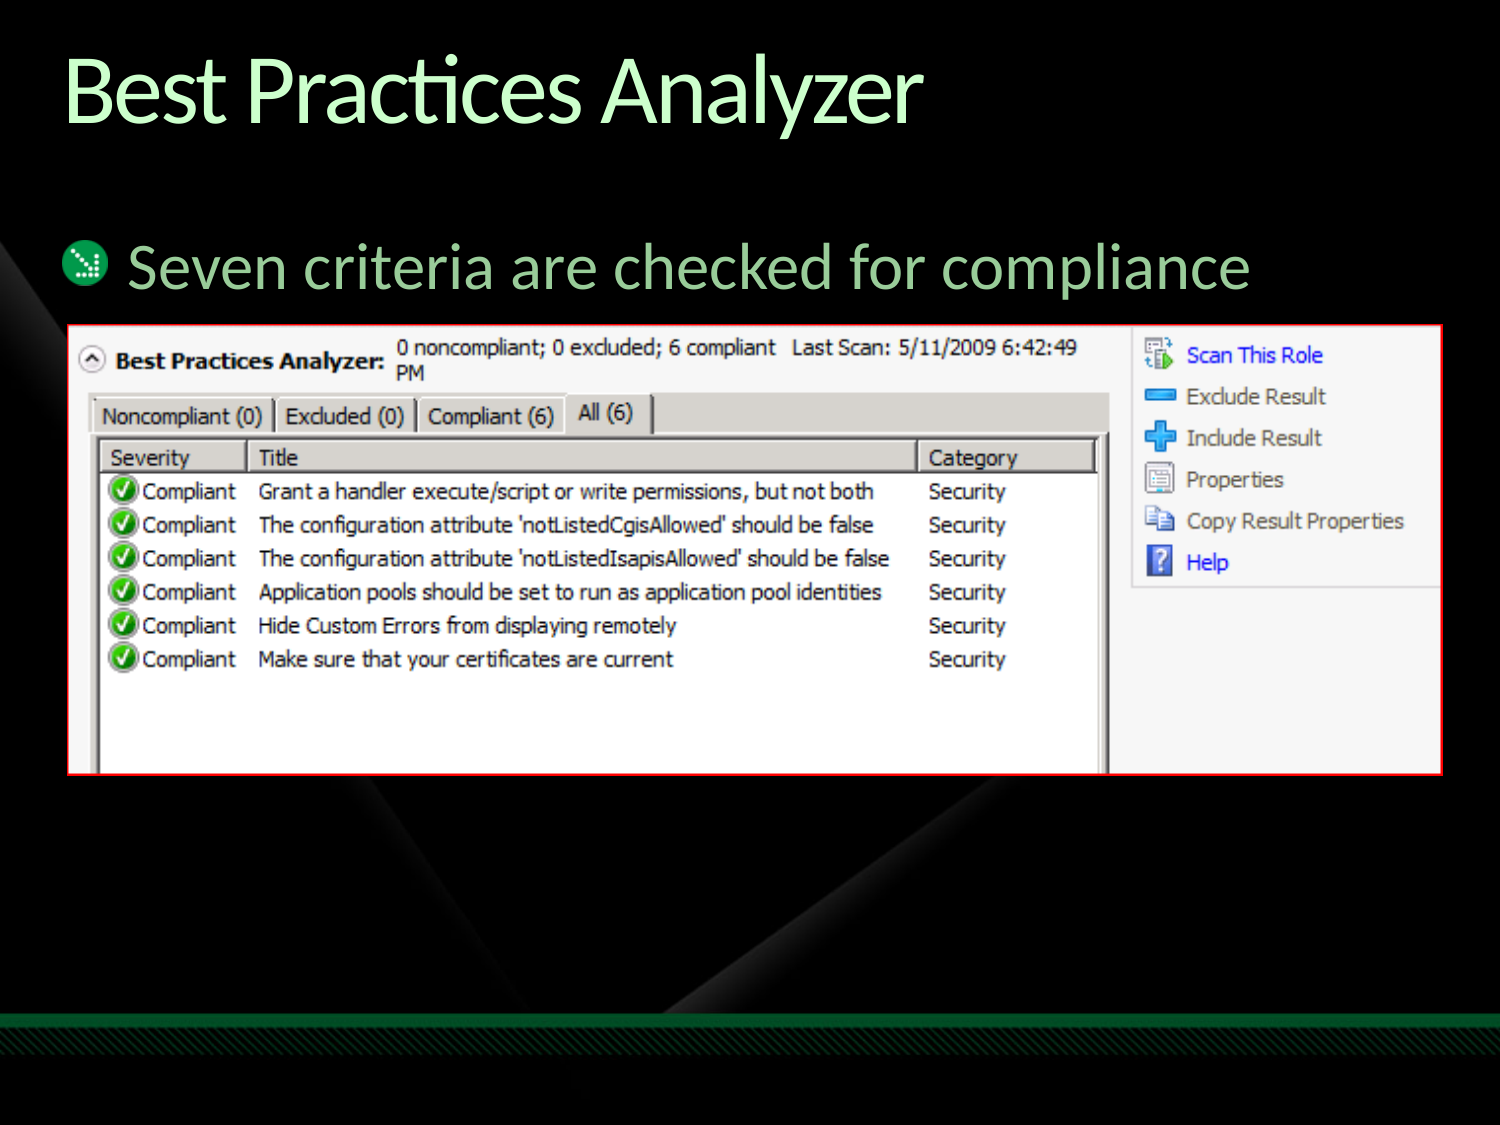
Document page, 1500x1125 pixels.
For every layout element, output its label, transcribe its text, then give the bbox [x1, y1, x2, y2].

list Seven criteria are checked for compliance 1-7 [62, 231, 1438, 328]
picture [0, 0, 1500, 1125]
title Best Practices Analyzer [62, 37, 1438, 147]
